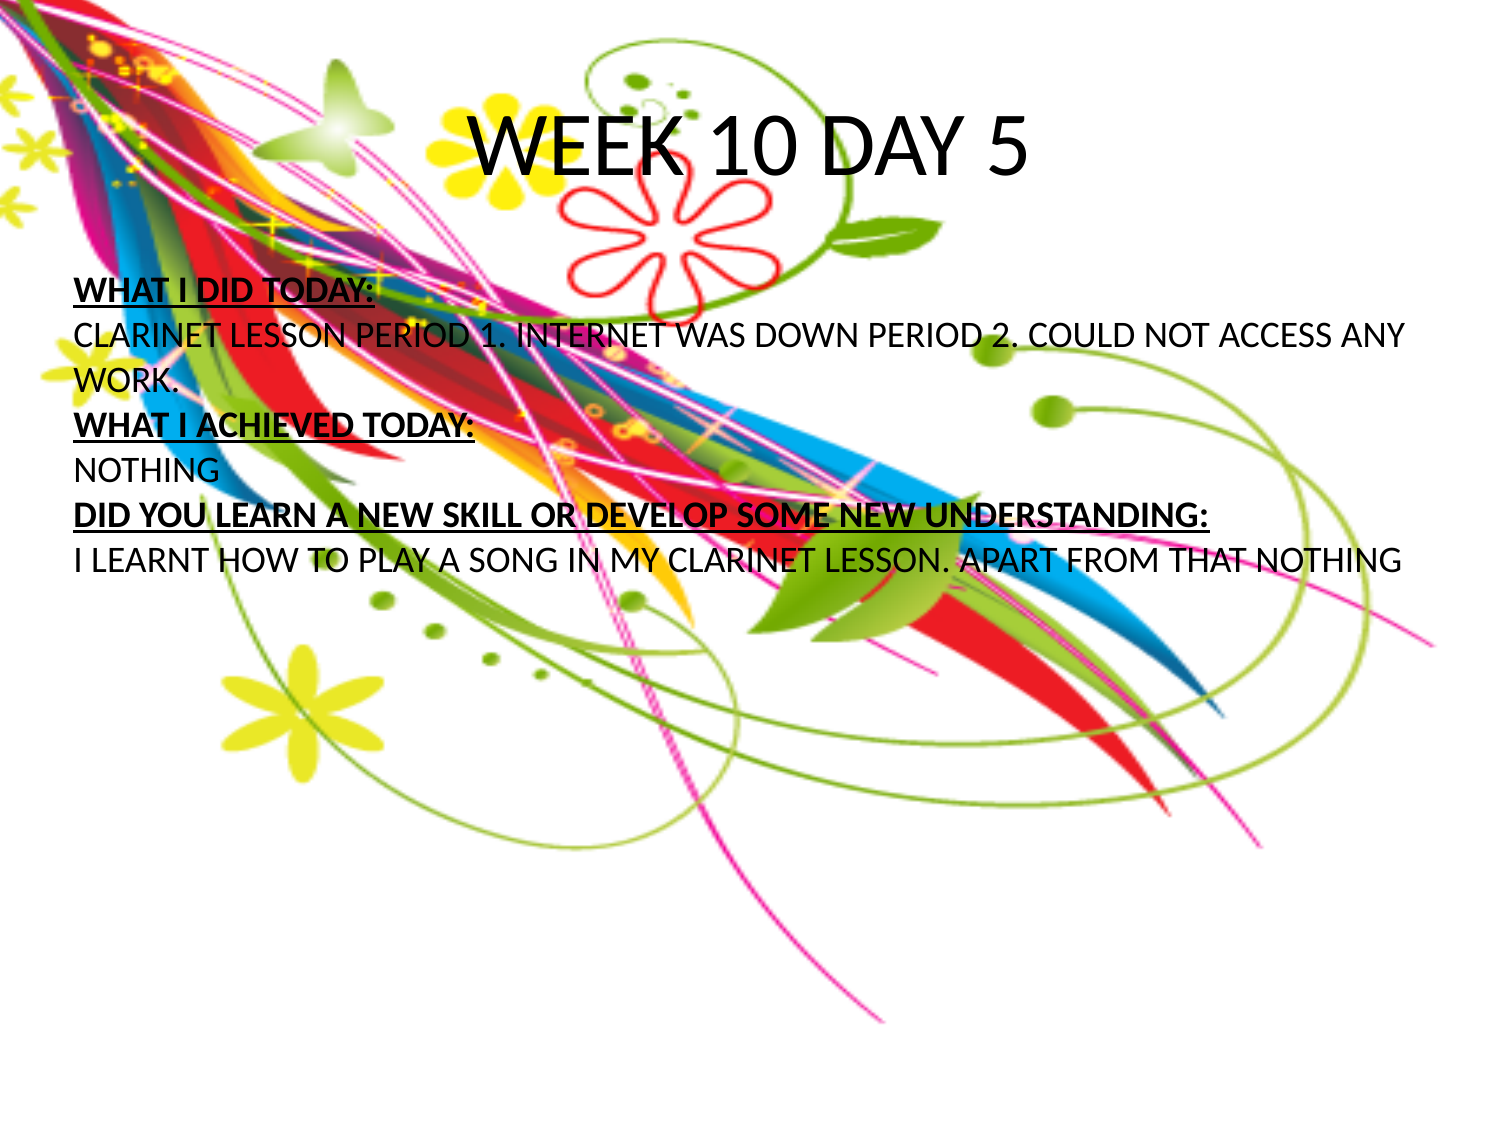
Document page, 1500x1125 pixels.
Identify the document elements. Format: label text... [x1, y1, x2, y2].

title WEEK 10 DAY 5 [75, 45, 1425, 233]
text_box WHAT I DID TODAY: CLARINET LESSON PERIOD 1. INTERNET WAS DOWN PERIOD 2. COULD NOT ACCESS ANY WORK. WHAT I ACHIEVED TODAY: NOTHING DID YOU LEARN A NEW SKILL OR DEVELOP SOME NEW UNDERSTANDING: I LEARNT HOW TO PLAY A SONG IN MY CLARINET LESSON. APART FROM THAT NOTHING [58, 257, 1430, 588]
picture [0, 0, 1500, 1125]
